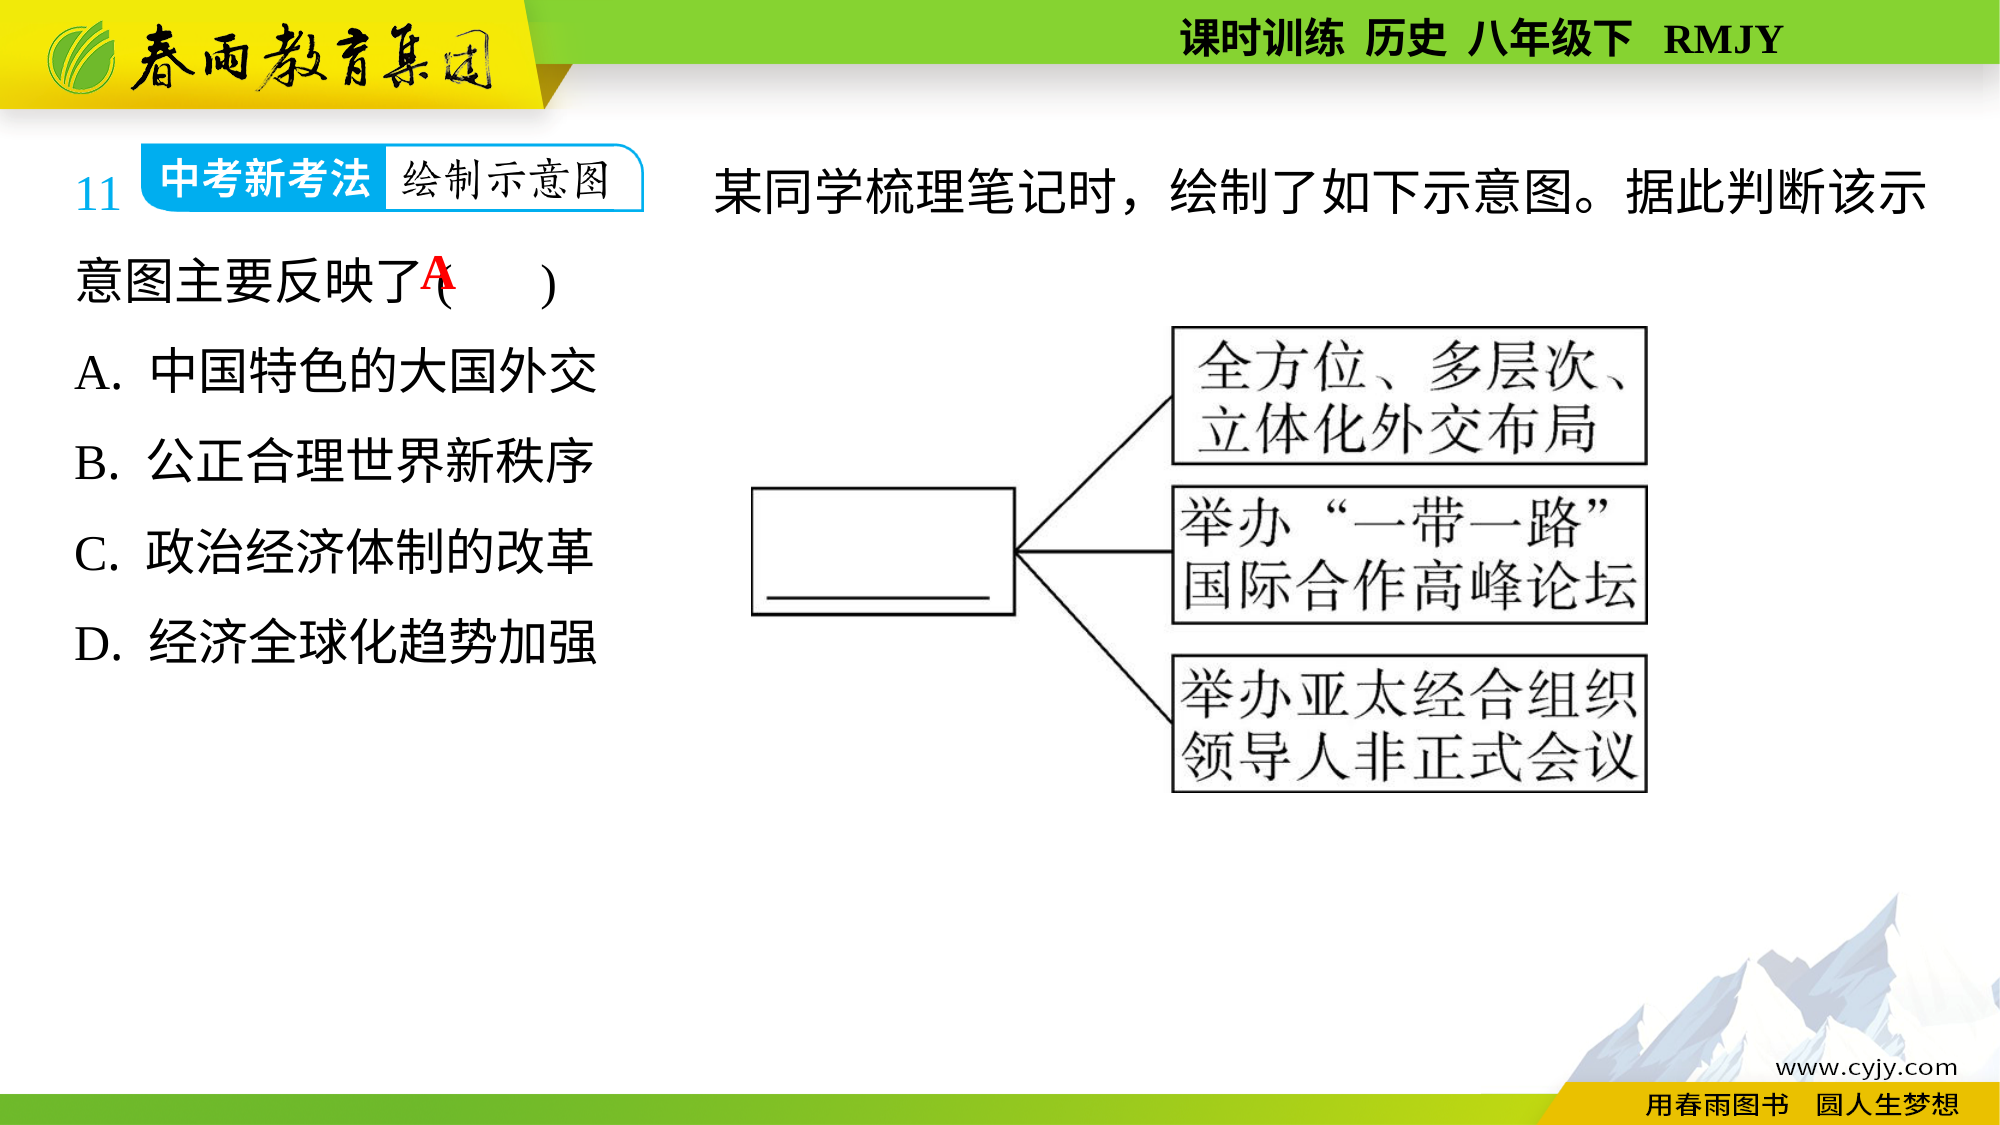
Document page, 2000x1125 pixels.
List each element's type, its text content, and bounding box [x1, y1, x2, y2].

text_box A [405, 232, 472, 307]
list 11 某同学梳理笔记时，绘制了如下示意图。据此判断该示意图主要反映了( ) A. 中国特色的大国外交 B. 公正合理世界新秩序 C. 政治经济体制的改革 D. 经济全球化趋势加强 [59, 122, 1944, 683]
picture [0, 0, 2000, 1125]
